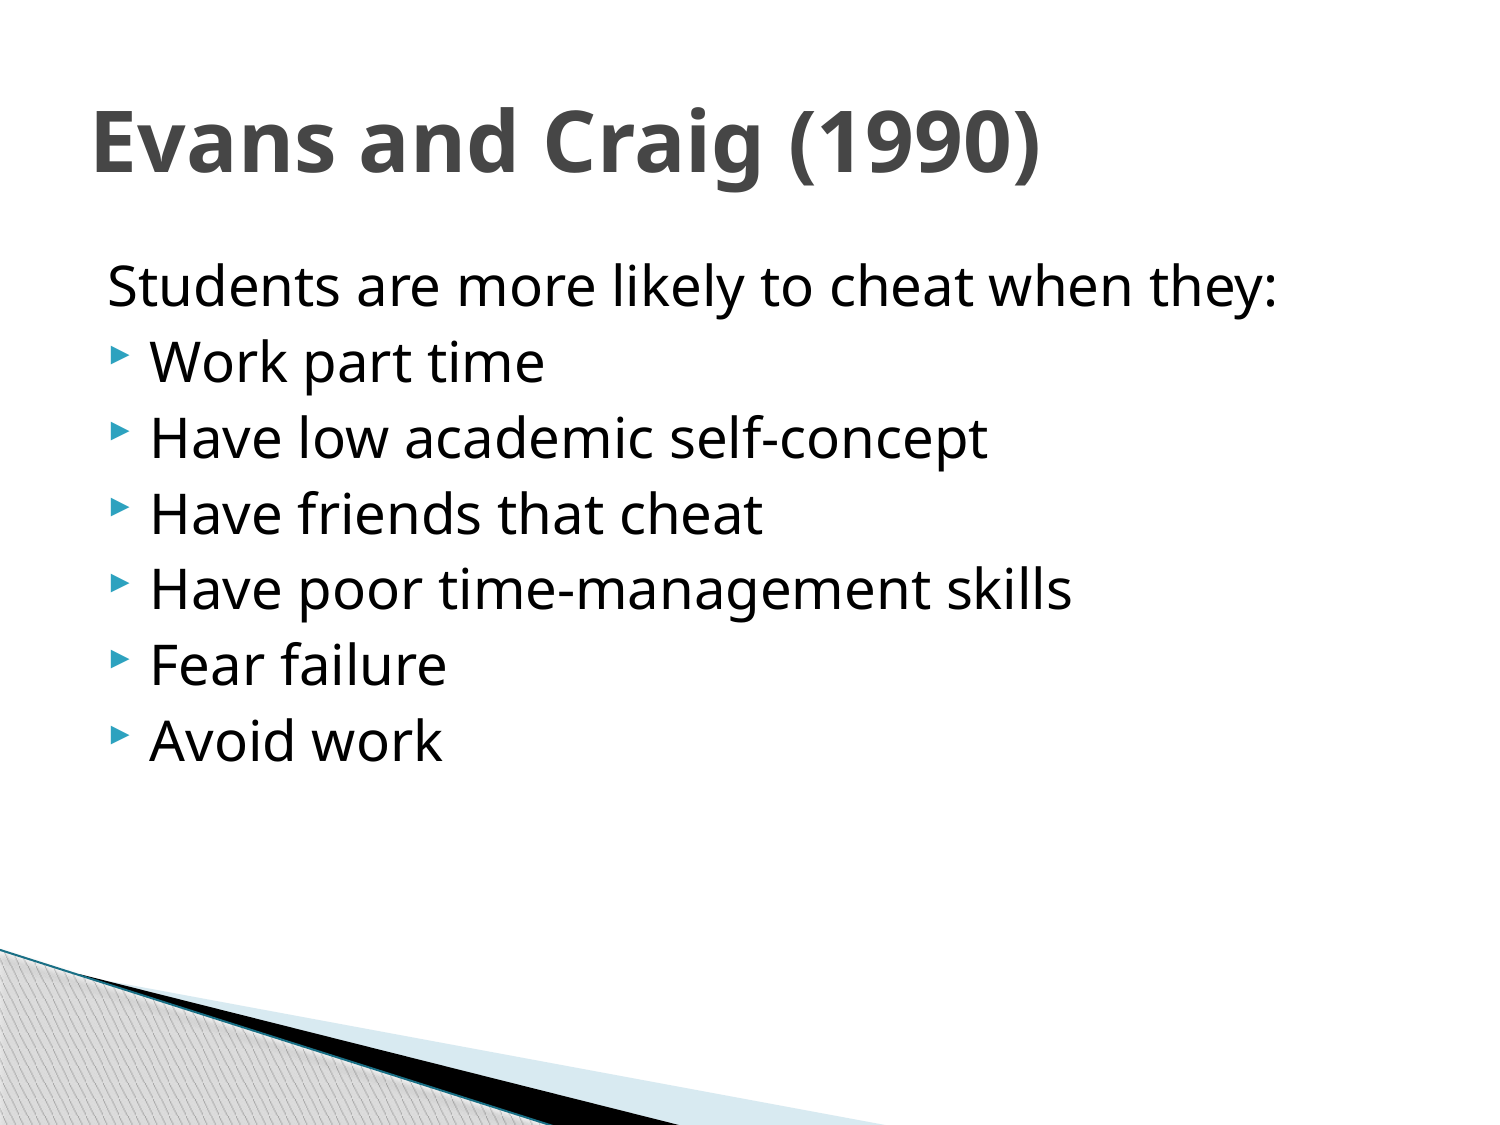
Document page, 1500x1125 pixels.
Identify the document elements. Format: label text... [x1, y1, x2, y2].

list Students are more likely to cheat when they: Work part time Have low academic self-concept Have friends that cheat Have poor time-management skills Fear failure Avoid work [75, 243, 1425, 986]
title Evans and Craig (1990) [75, 45, 1425, 233]
